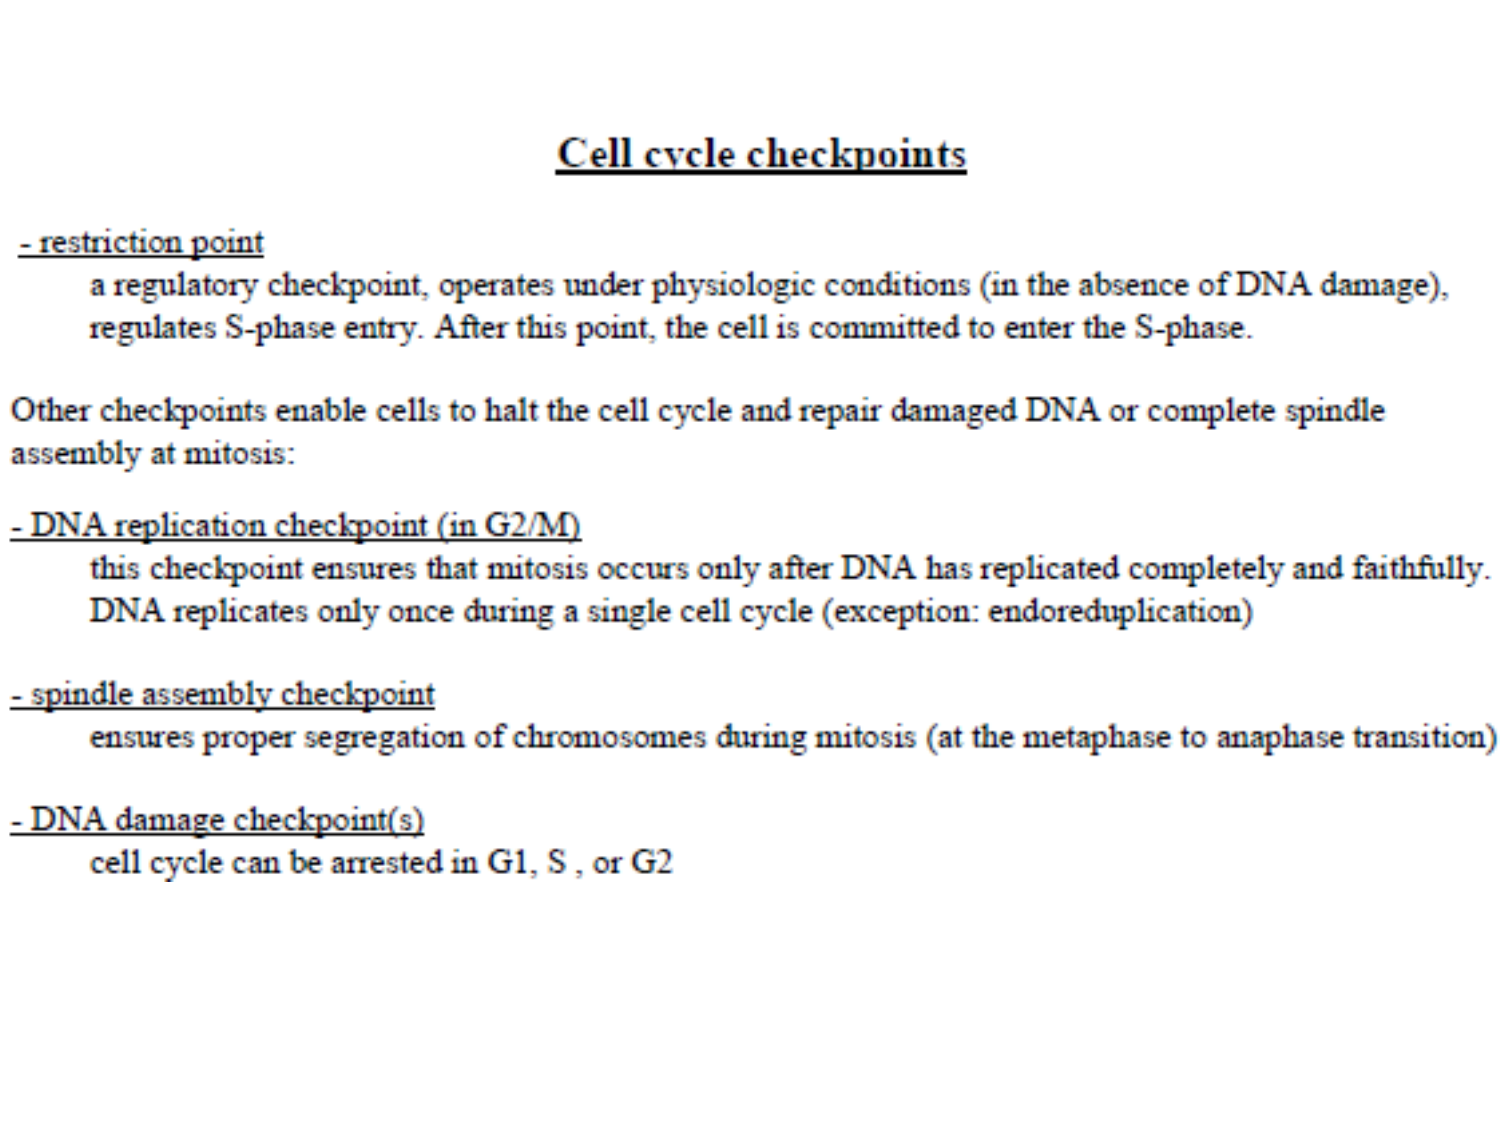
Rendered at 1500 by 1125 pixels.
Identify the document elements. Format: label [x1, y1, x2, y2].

list [0, 125, 1500, 883]
